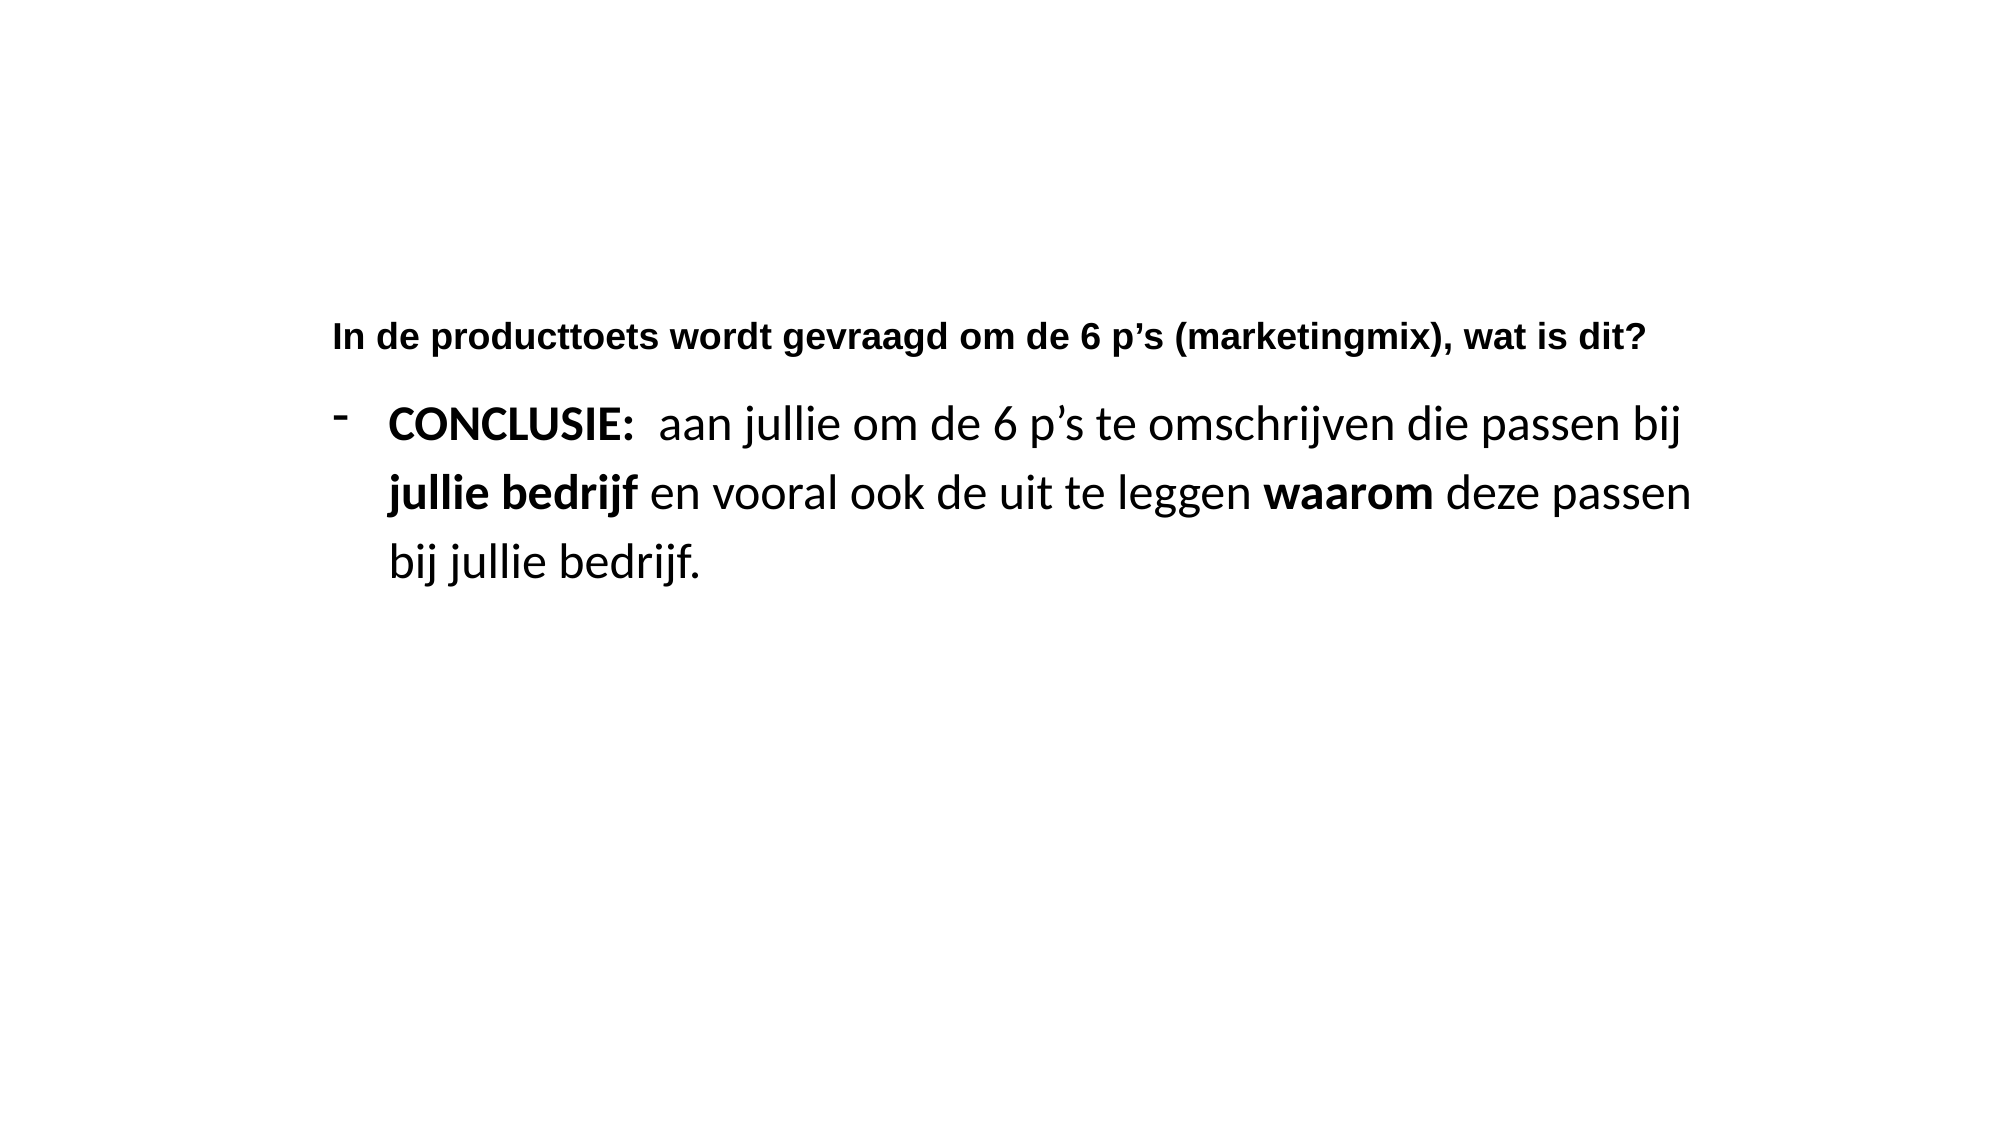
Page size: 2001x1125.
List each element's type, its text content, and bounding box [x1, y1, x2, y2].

text_box In de producttoets wordt gevraagd om de 6 p’s (marketingmix), wat is dit? CONCLUSIE: aan jullie om de 6 p’s te omschrijven die passen bij jullie bedrijf en vooral ook de uit te leggen waarom deze passen bij jullie bedrijf. [317, 297, 1750, 597]
